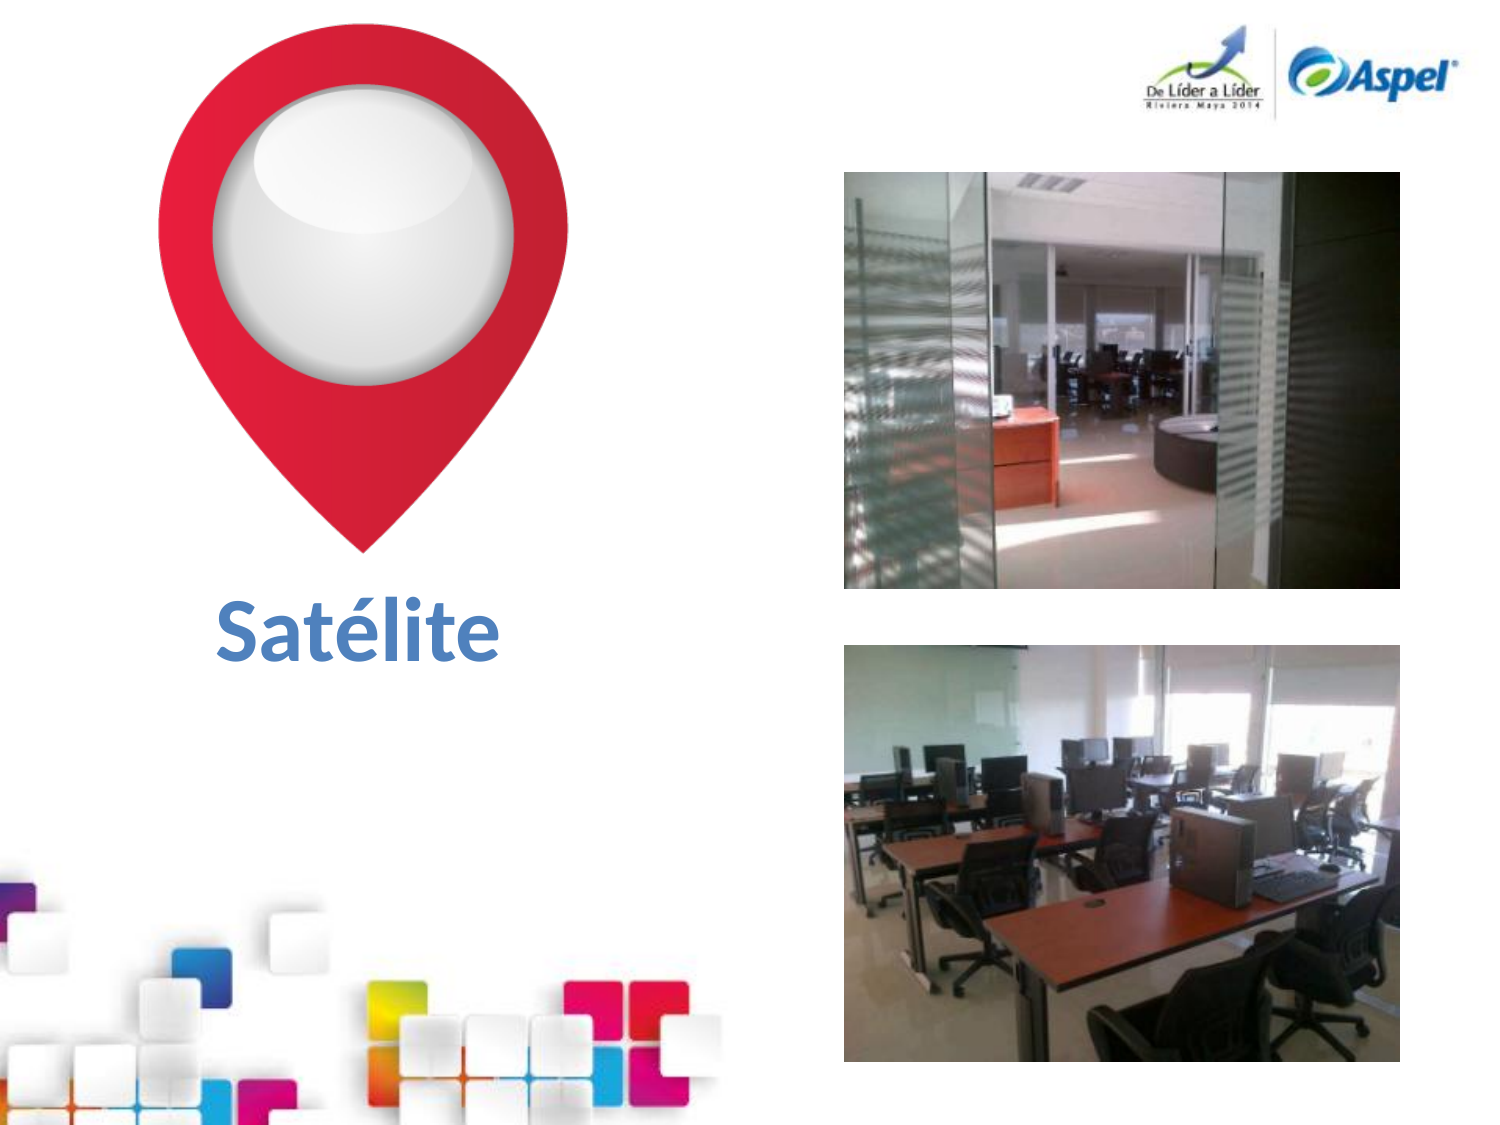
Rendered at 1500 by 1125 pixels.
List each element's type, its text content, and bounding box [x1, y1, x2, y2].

picture [0, 644, 1500, 1125]
picture [844, 172, 1400, 590]
picture [100, 0, 1500, 584]
text_box Satélite [194, 592, 524, 688]
